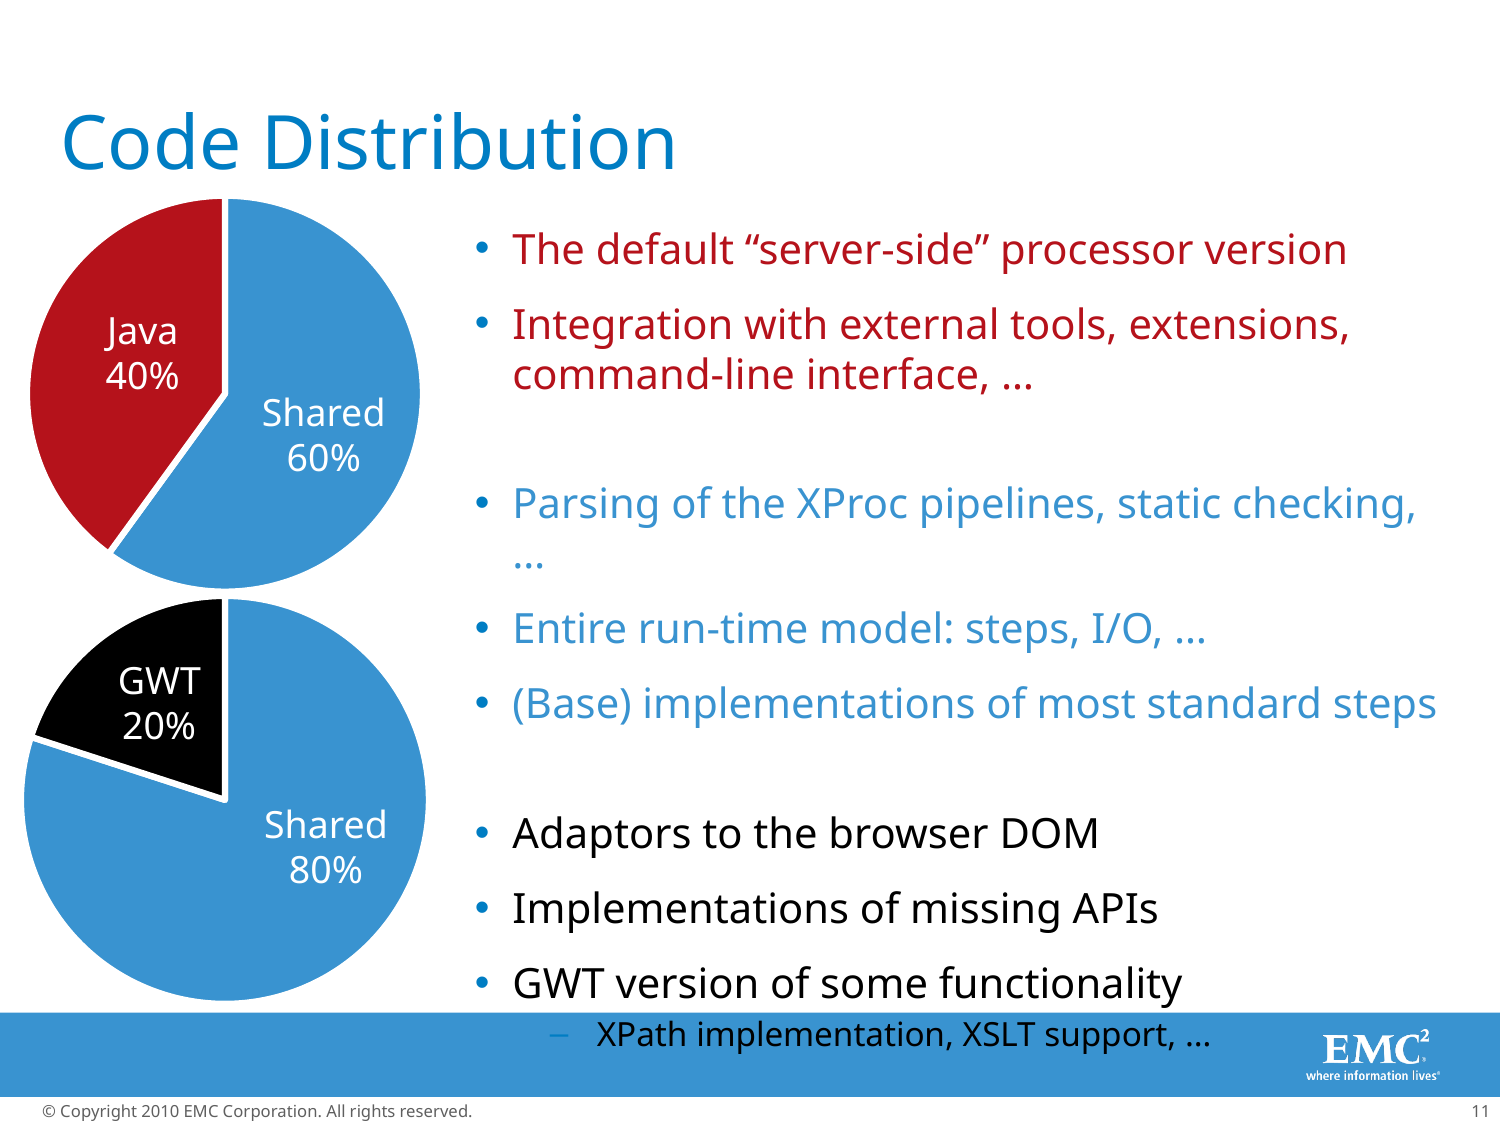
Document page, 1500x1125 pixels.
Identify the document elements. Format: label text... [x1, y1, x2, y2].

picture [1306, 1029, 1440, 1080]
text_box The default “server-side” processor version Integration with external tools, extensions, command-line interface, … Parsing of the XProc pipelines, static checking, … Entire run-time model: steps, I/O, … (Base) implementations of most standard steps Adaptors to the browser DOM Implementations of missing APIs GWT version of some functionality XPath implementation, XSLT support, … [474, 222, 1438, 1013]
title Code Distribution [60, 33, 1440, 185]
chart [0, 187, 451, 1013]
